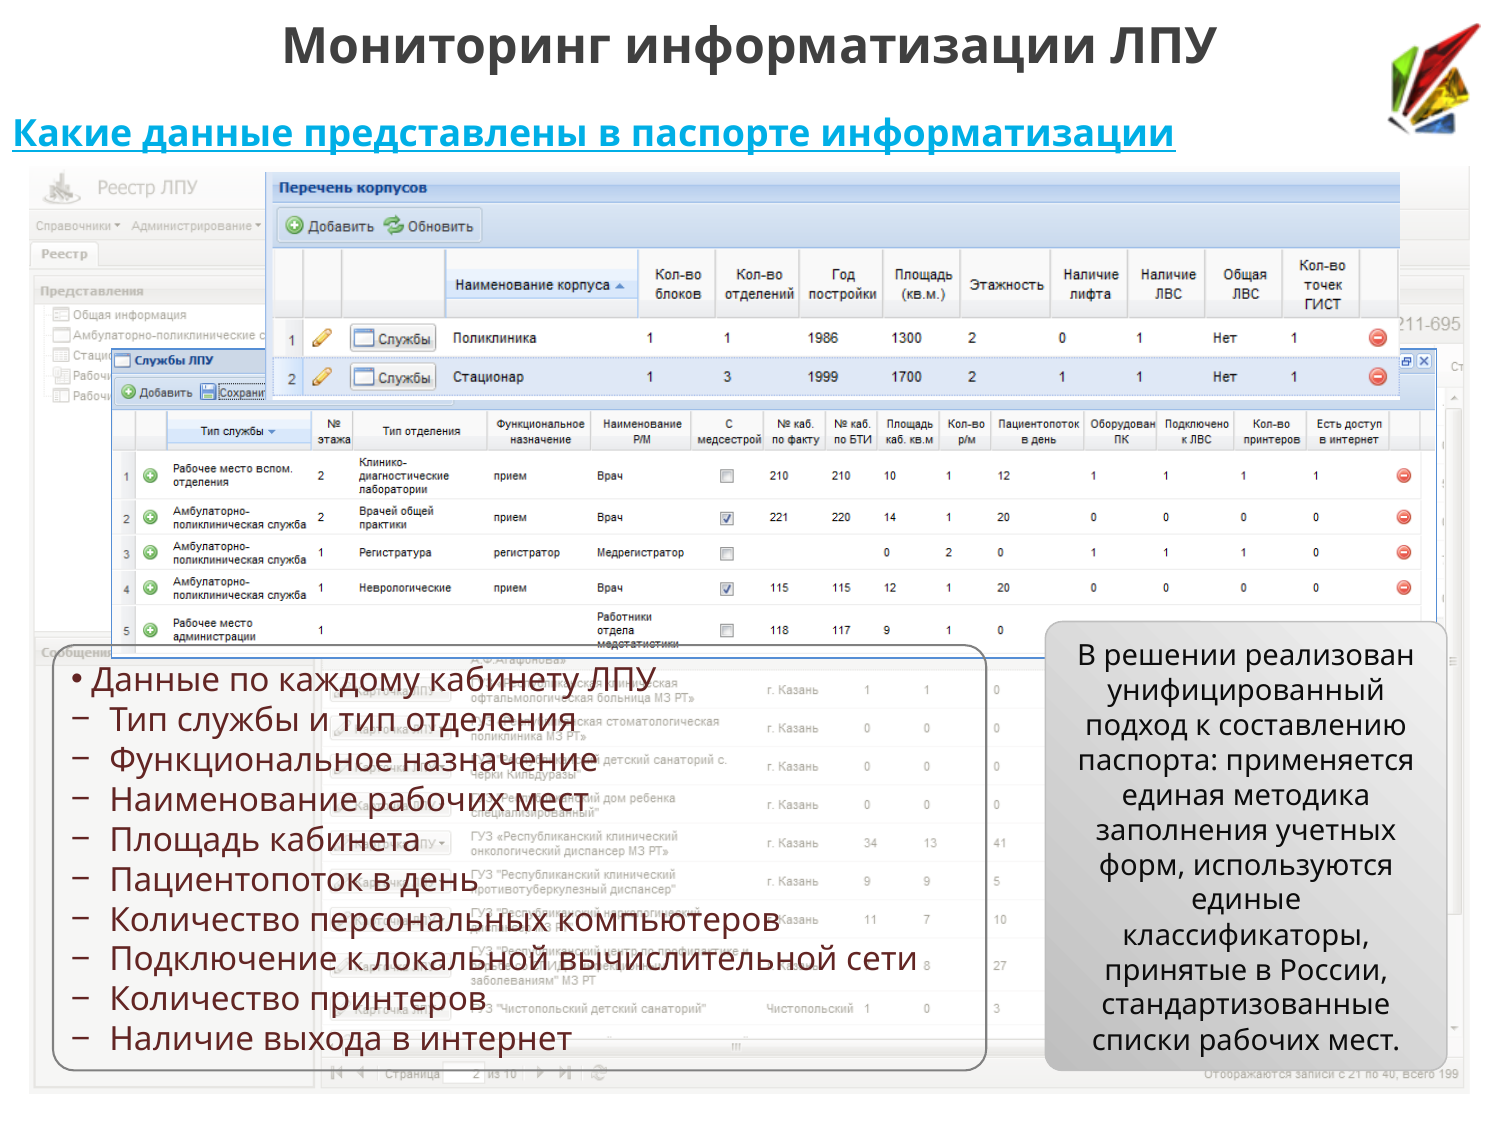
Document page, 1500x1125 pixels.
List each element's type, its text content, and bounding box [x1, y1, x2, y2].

text_box Какие данные представлены в паспорте информатизации [0, 101, 1191, 162]
picture [29, 166, 1471, 1095]
text_box Мониторинг информатизации ЛПУ [0, 5, 1500, 81]
picture [1387, 23, 1481, 137]
